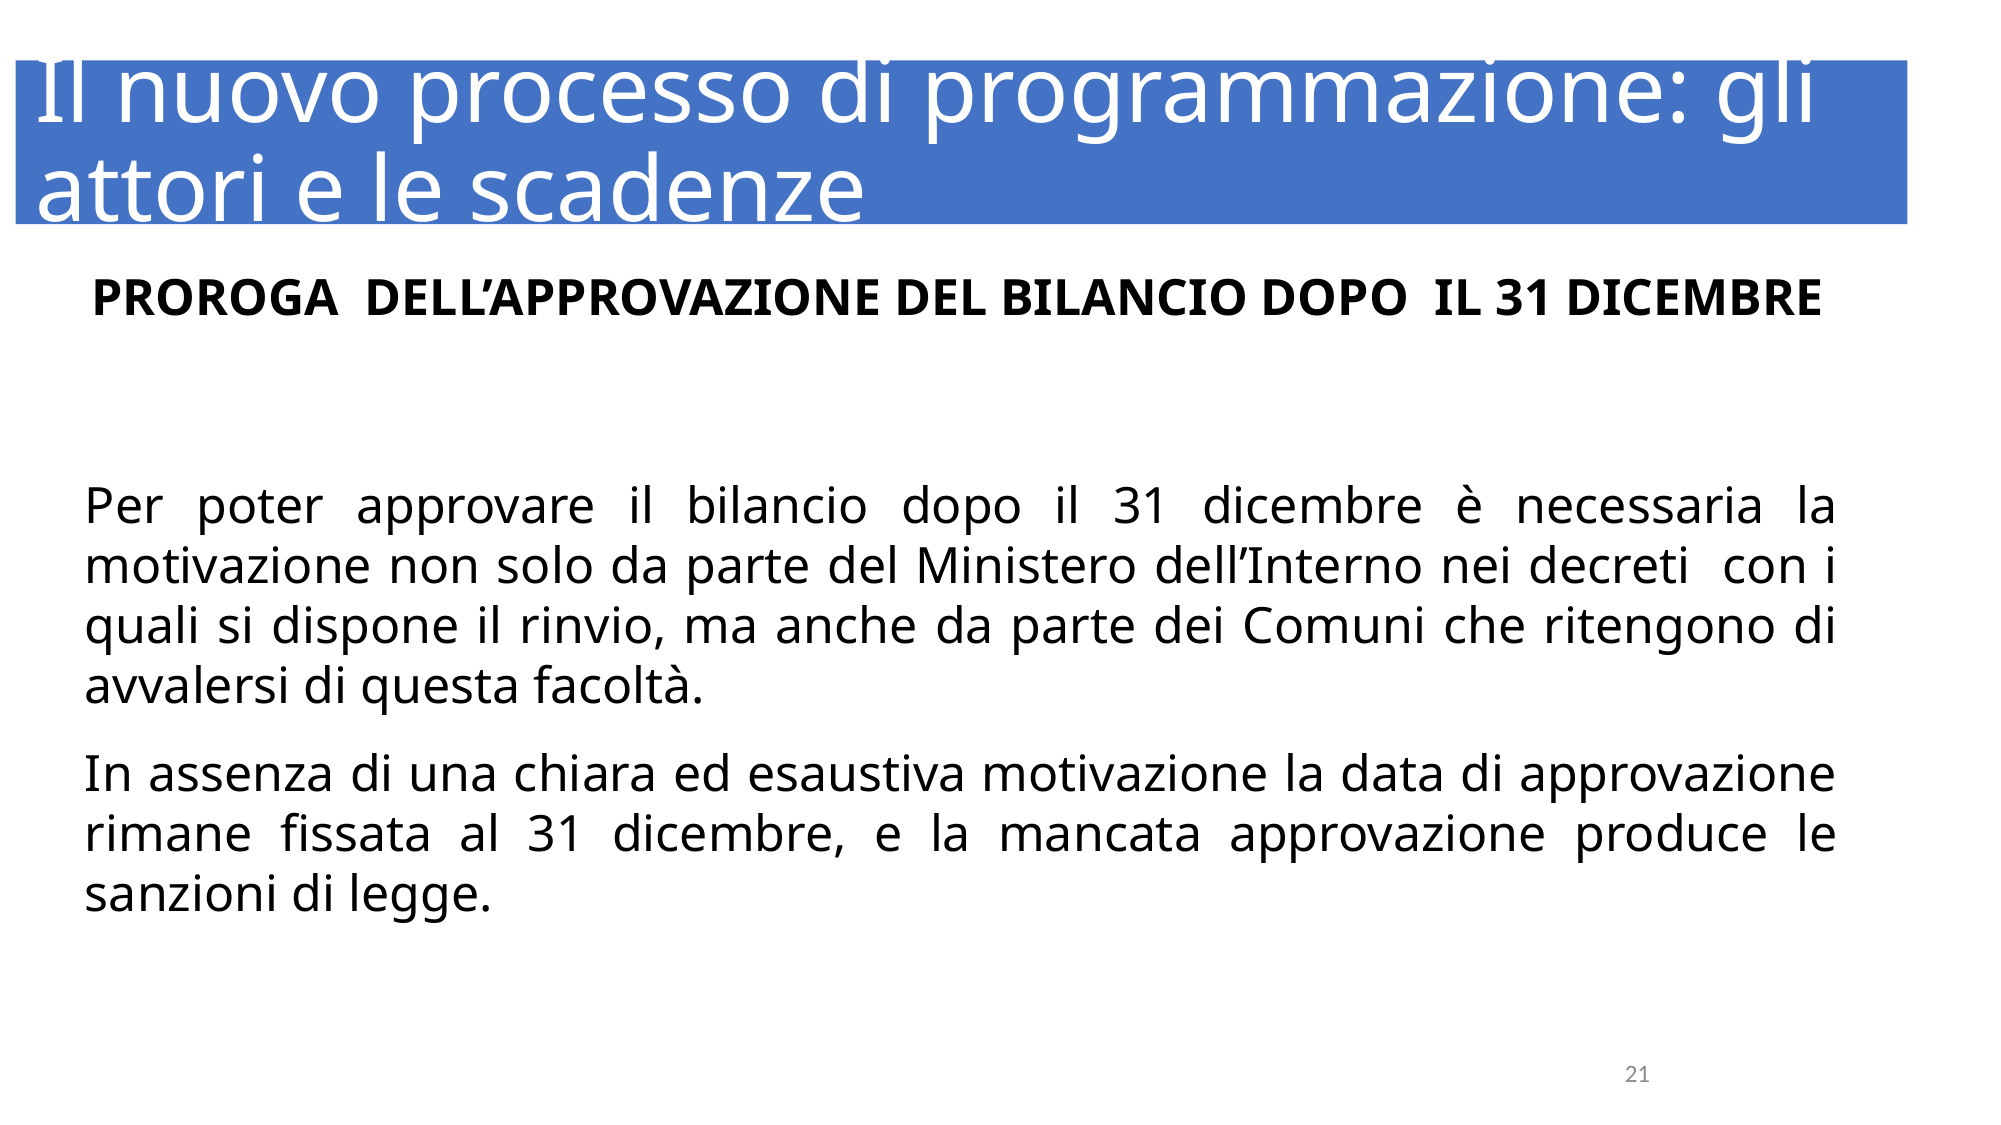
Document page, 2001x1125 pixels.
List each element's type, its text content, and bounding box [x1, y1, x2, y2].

slide_number 22 [1412, 1042, 1863, 1103]
text_box PROROGA DELL’APPROVAZIONE DEL BILANCIO DOPO IL 31 DICEMBRE Per poter approvare il bilancio dopo il 31 dicembre è necessaria la motivazione non solo da parte del Ministero dell’Interno nei decreti con i quali si dispone il rinvio, ma anche da parte dei Comuni che ritengono di avvalersi di questa facoltà. In assenza di una chiara ed esaustiva motivazione la data di approvazione rimane fissata al 31 dicembre, e la mancata approvazione produce le sanzioni di legge. [65, 245, 1859, 1010]
title Il nuovo processo di programmazione: gli attori e le scadenze [15, 60, 1908, 225]
